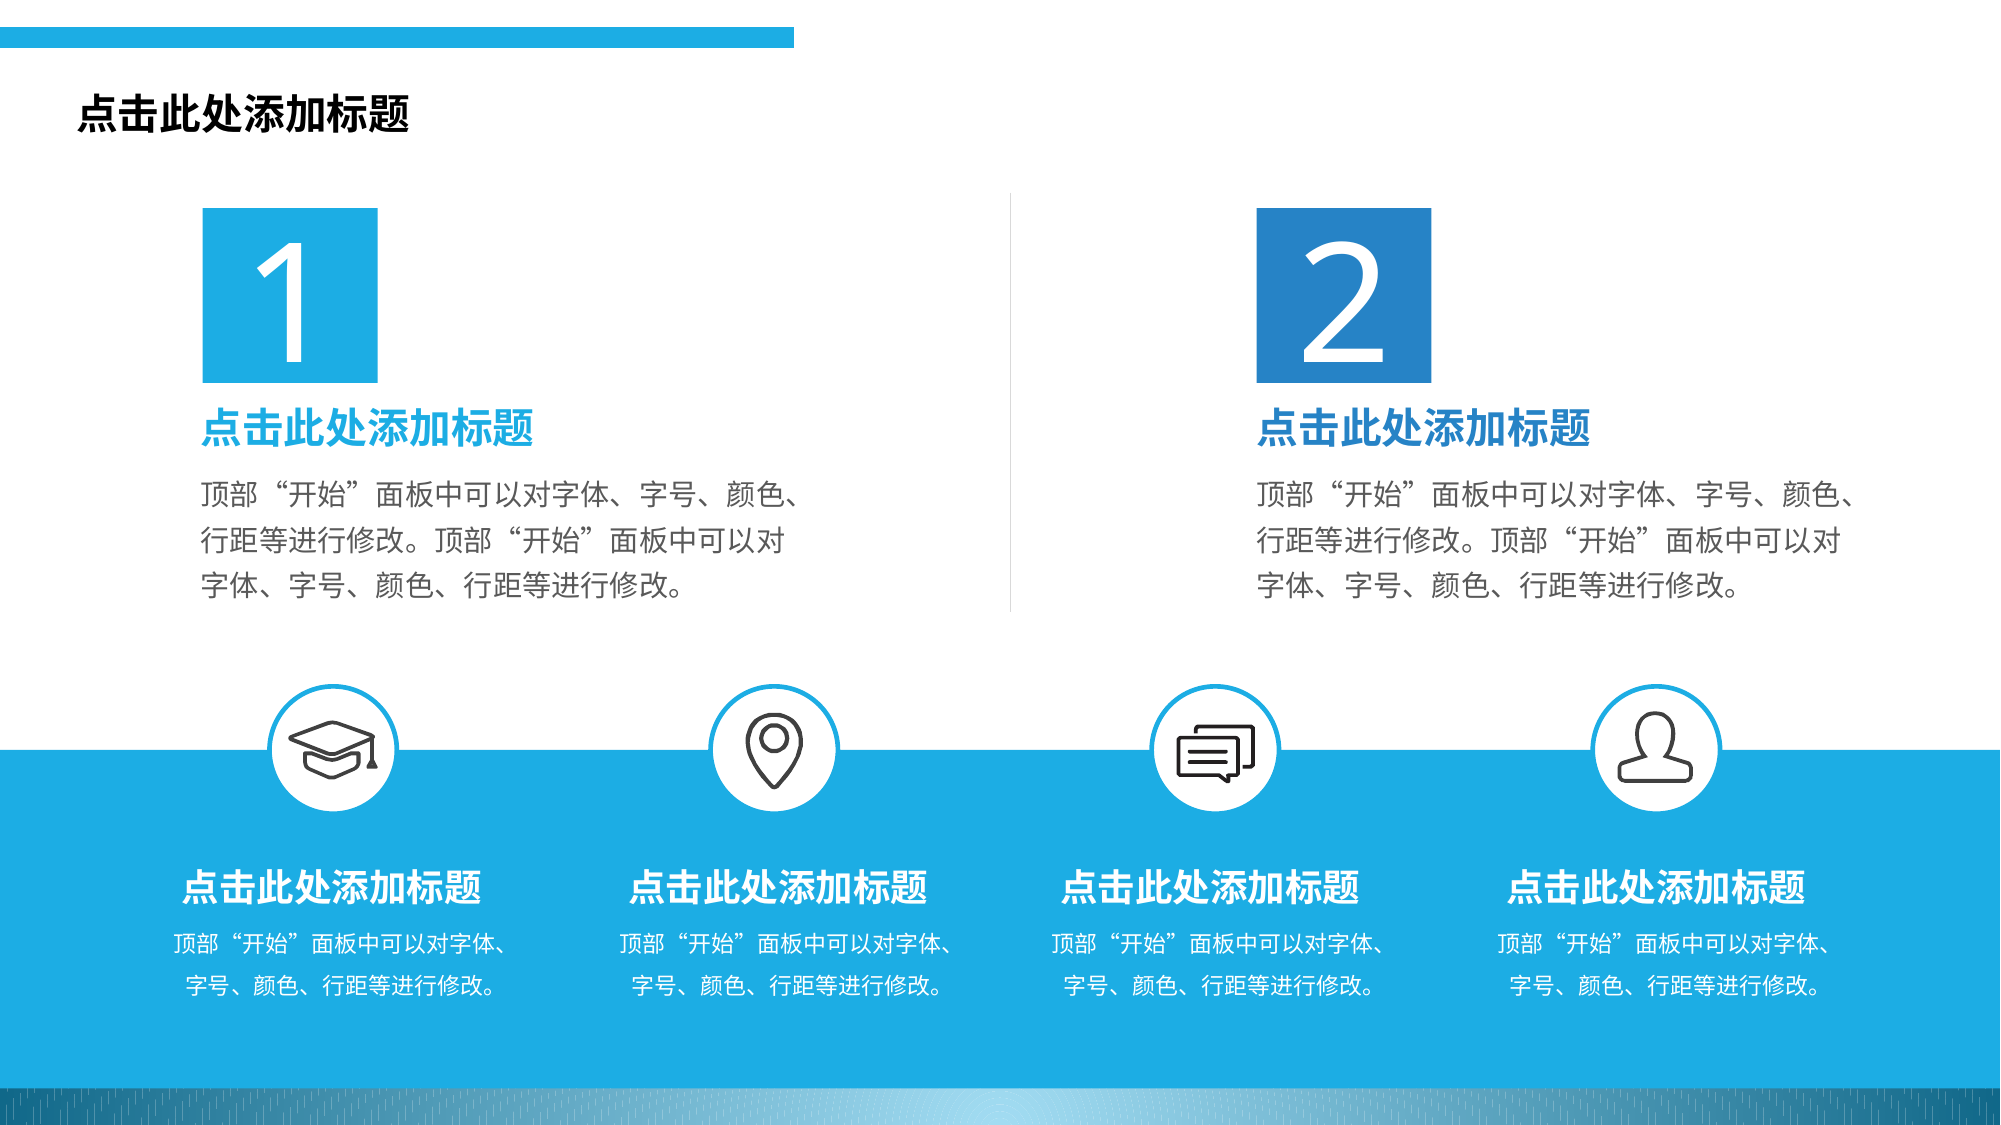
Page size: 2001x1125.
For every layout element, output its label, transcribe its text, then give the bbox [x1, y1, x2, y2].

text_box 顶部“开始”面板中可以对字体、字号、颜色、行距等进行修改。 [1033, 908, 1415, 1007]
list 点击此处添加标题 [60, 72, 795, 161]
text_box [1592, 686, 1721, 814]
text_box [0, 749, 2000, 1089]
text_box 点击此处添加标题 [185, 394, 779, 460]
text_box 顶部“开始”面板中可以对字体、字号、颜色、行距等进行修改。顶部“开始”面板中可以对字体、字号、颜色、行距等进行修改。 [1241, 458, 1861, 610]
text_box 顶部“开始”面板中可以对字体、字号、颜色、行距等进行修改。 [601, 908, 983, 1007]
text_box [269, 686, 397, 814]
text_box 点击此处添加标题 [1465, 856, 1848, 917]
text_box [710, 686, 838, 814]
text_box 点击此处添加标题 [1241, 394, 1835, 460]
text_box 点击此处添加标题 [1019, 856, 1401, 917]
text_box 顶部“开始”面板中可以对字体、字号、颜色、行距等进行修改。 [1479, 908, 1862, 1007]
text_box 1 [202, 207, 379, 384]
text_box 2 [1256, 207, 1433, 384]
text_box 点击此处添加标题 [141, 856, 523, 917]
text_box 顶部“开始”面板中可以对字体、字号、颜色、行距等进行修改。 [155, 908, 537, 1007]
text_box 顶部“开始”面板中可以对字体、字号、颜色、行距等进行修改。顶部“开始”面板中可以对字体、字号、颜色、行距等进行修改。 [185, 458, 805, 610]
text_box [1151, 686, 1279, 814]
text_box 点击此处添加标题 [587, 856, 969, 917]
